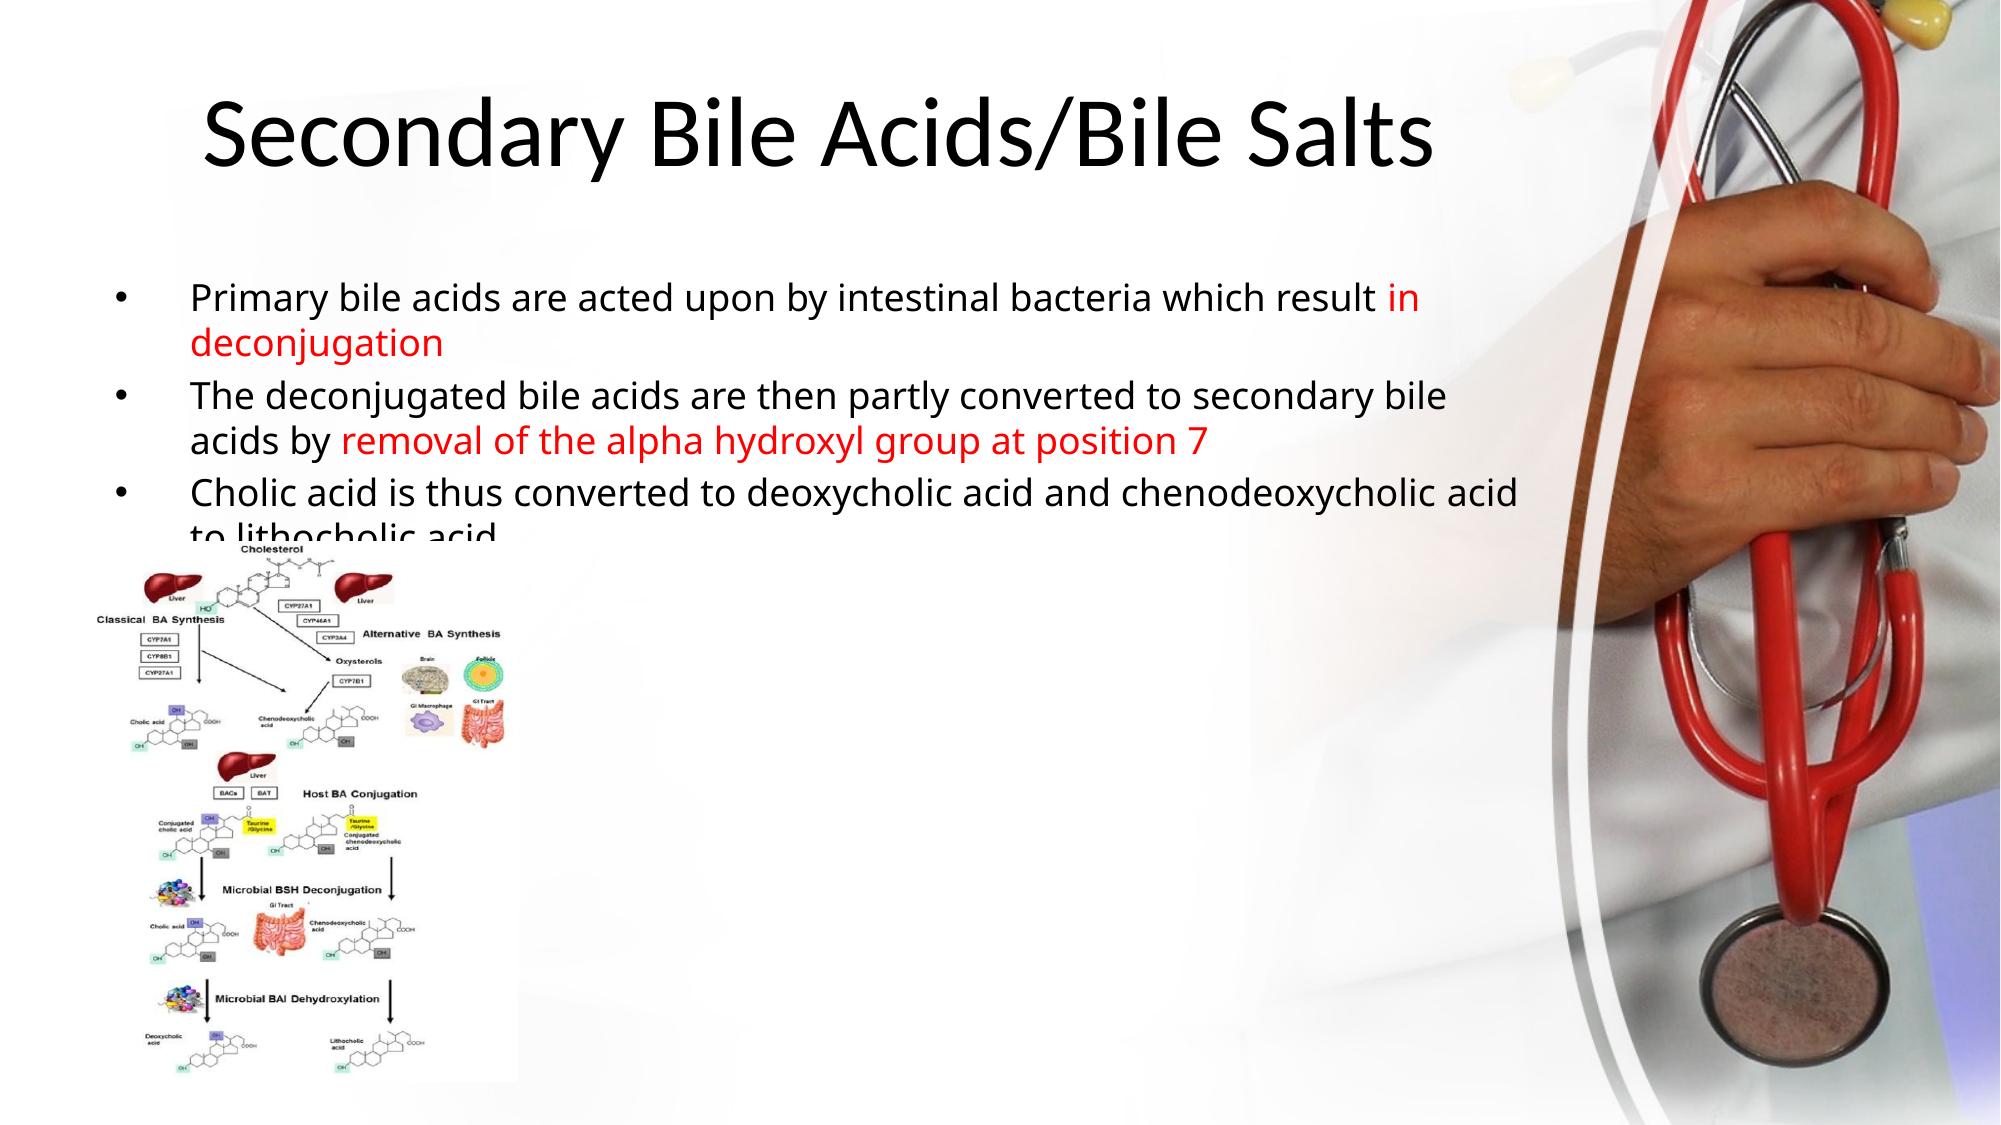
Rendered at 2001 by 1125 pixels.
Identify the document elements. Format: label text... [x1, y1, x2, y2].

picture [0, 0, 2001, 1125]
list Primary bile acids are acted upon by intestinal bacteria which result in deconjugation The deconjugated bile acids are then partly converted to secondary bile acids by removal of the alpha hydroxyl group at position 7 Cholic acid is thus converted to deoxycholic acid and chenodeoxycholic acid to lithocholic acid [99, 266, 1537, 999]
title Secondary Bile Acids/Bile Salts [99, 43, 1540, 211]
